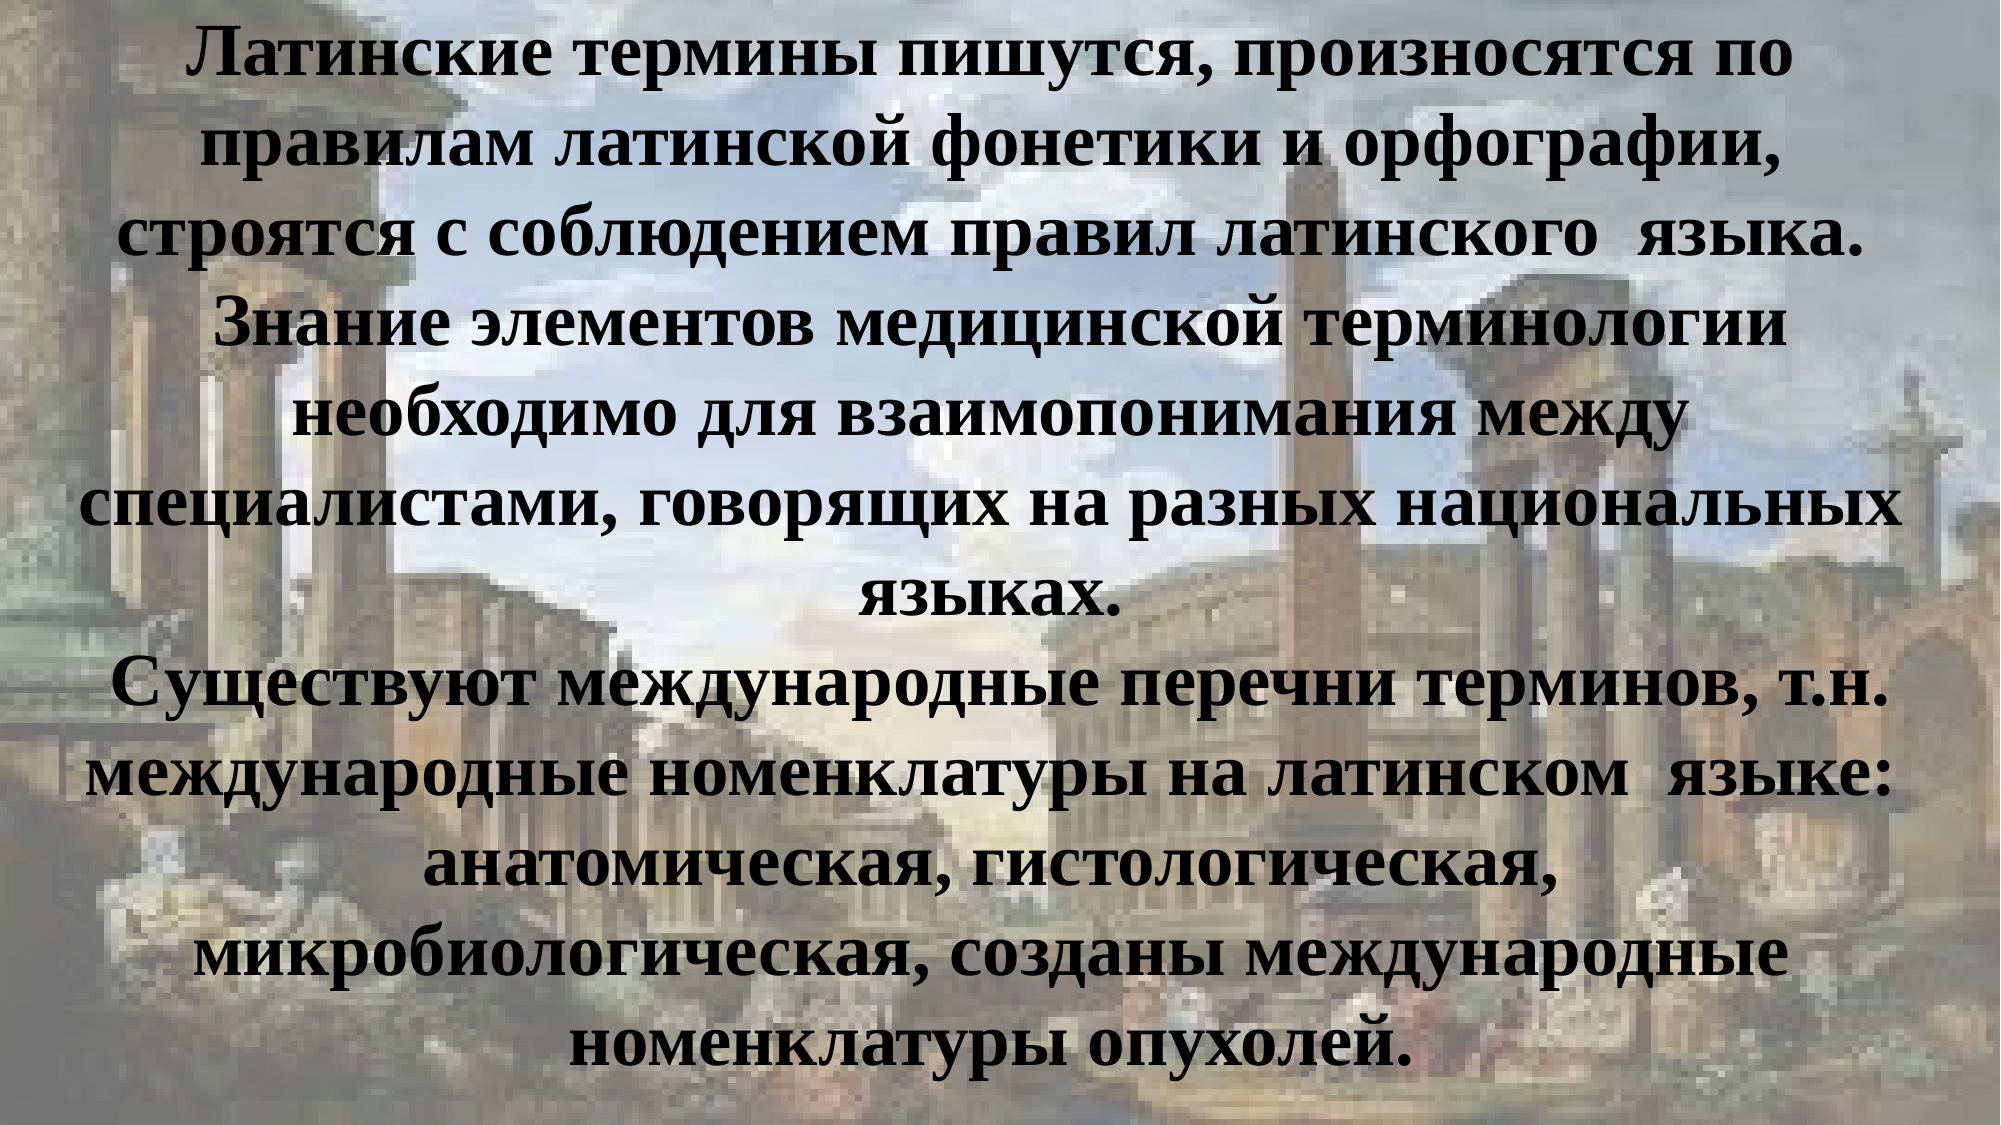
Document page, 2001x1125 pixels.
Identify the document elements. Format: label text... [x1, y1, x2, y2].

title Латинские термины пишутся, произносятся по правилам латинской фонетики и орфографии, строятся с соблюдением правил латинского языка. Знание элементов медицинской терминологии необходимо для взаимопонимания между специалистами, говорящих на разных национальных языках. Существуют международные перечни терминов, т.н. международные номенклатуры на латинском языке: анатомическая, гистологическая, микробиологическая, созданы международные номенклатуры опухолей. [30, 0, 1953, 1082]
